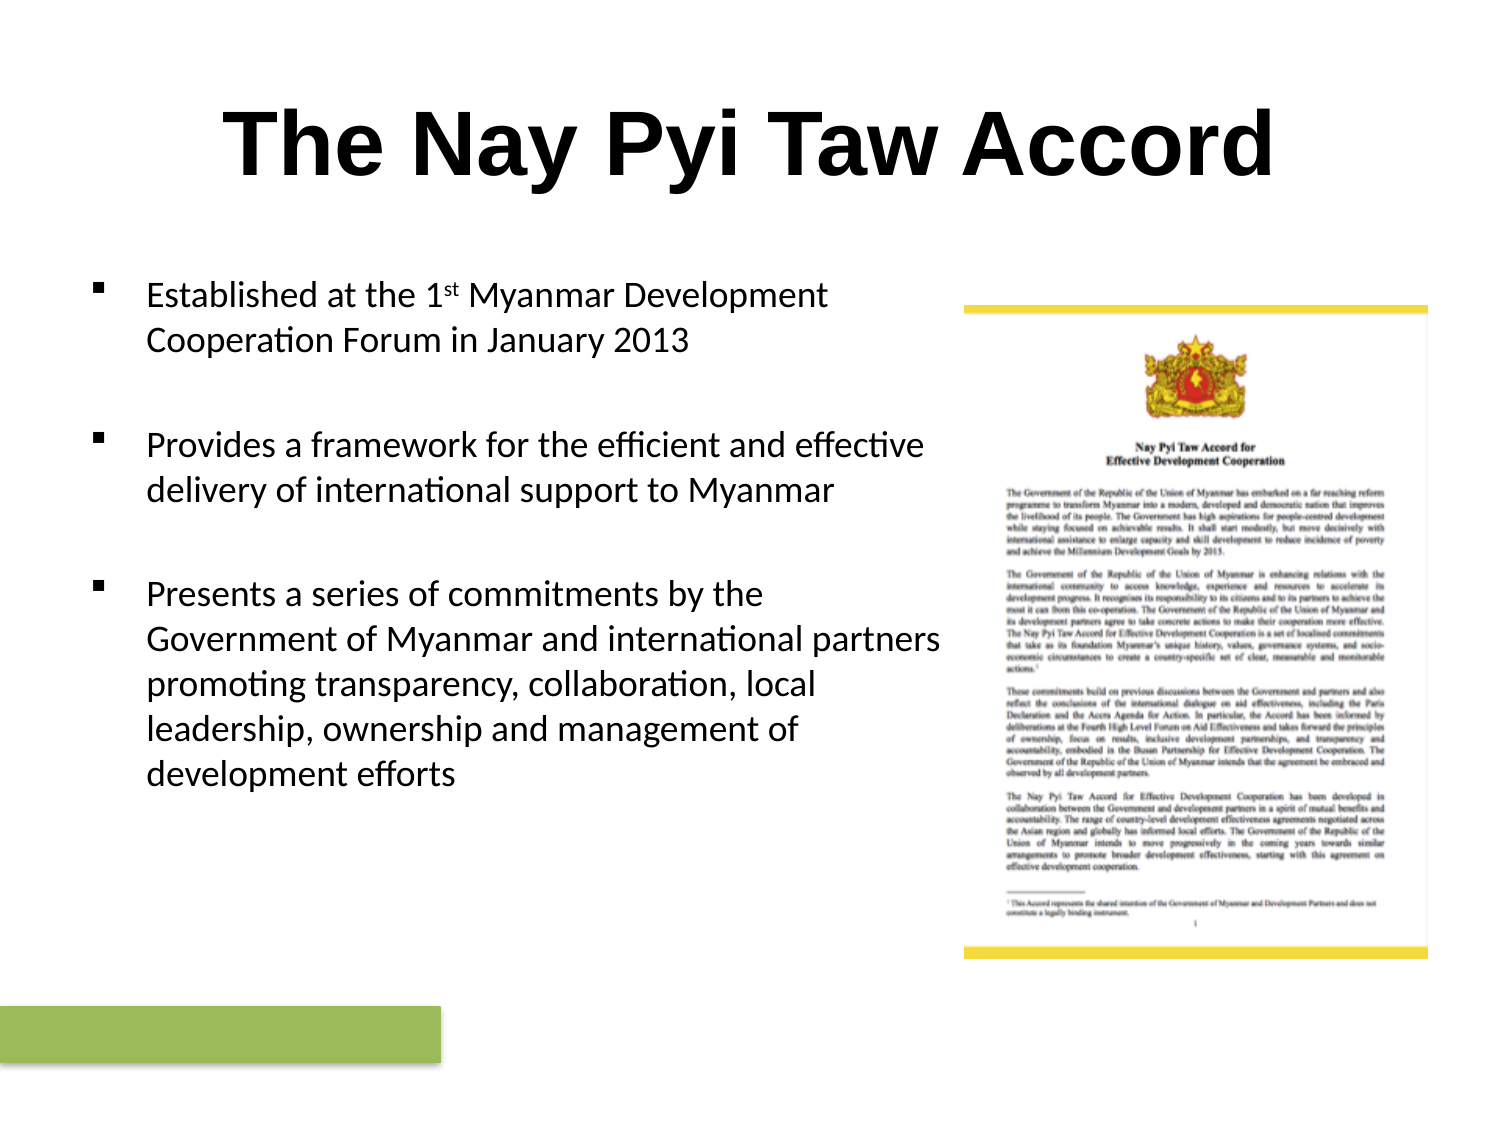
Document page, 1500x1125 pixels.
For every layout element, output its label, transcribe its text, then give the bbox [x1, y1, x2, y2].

picture [963, 305, 1429, 959]
list Established at the 1st Myanmar Development Cooperation Forum in January 2013 Provides a framework for the efficient and effective delivery of international support to Myanmar Presents a series of commitments by the Government of Myanmar and international partners promoting transparency, collaboration, local leadership, ownership and management of development efforts [75, 262, 965, 1005]
text_box [0, 1006, 441, 1063]
title The Nay Pyi Taw Accord [75, 45, 1425, 233]
